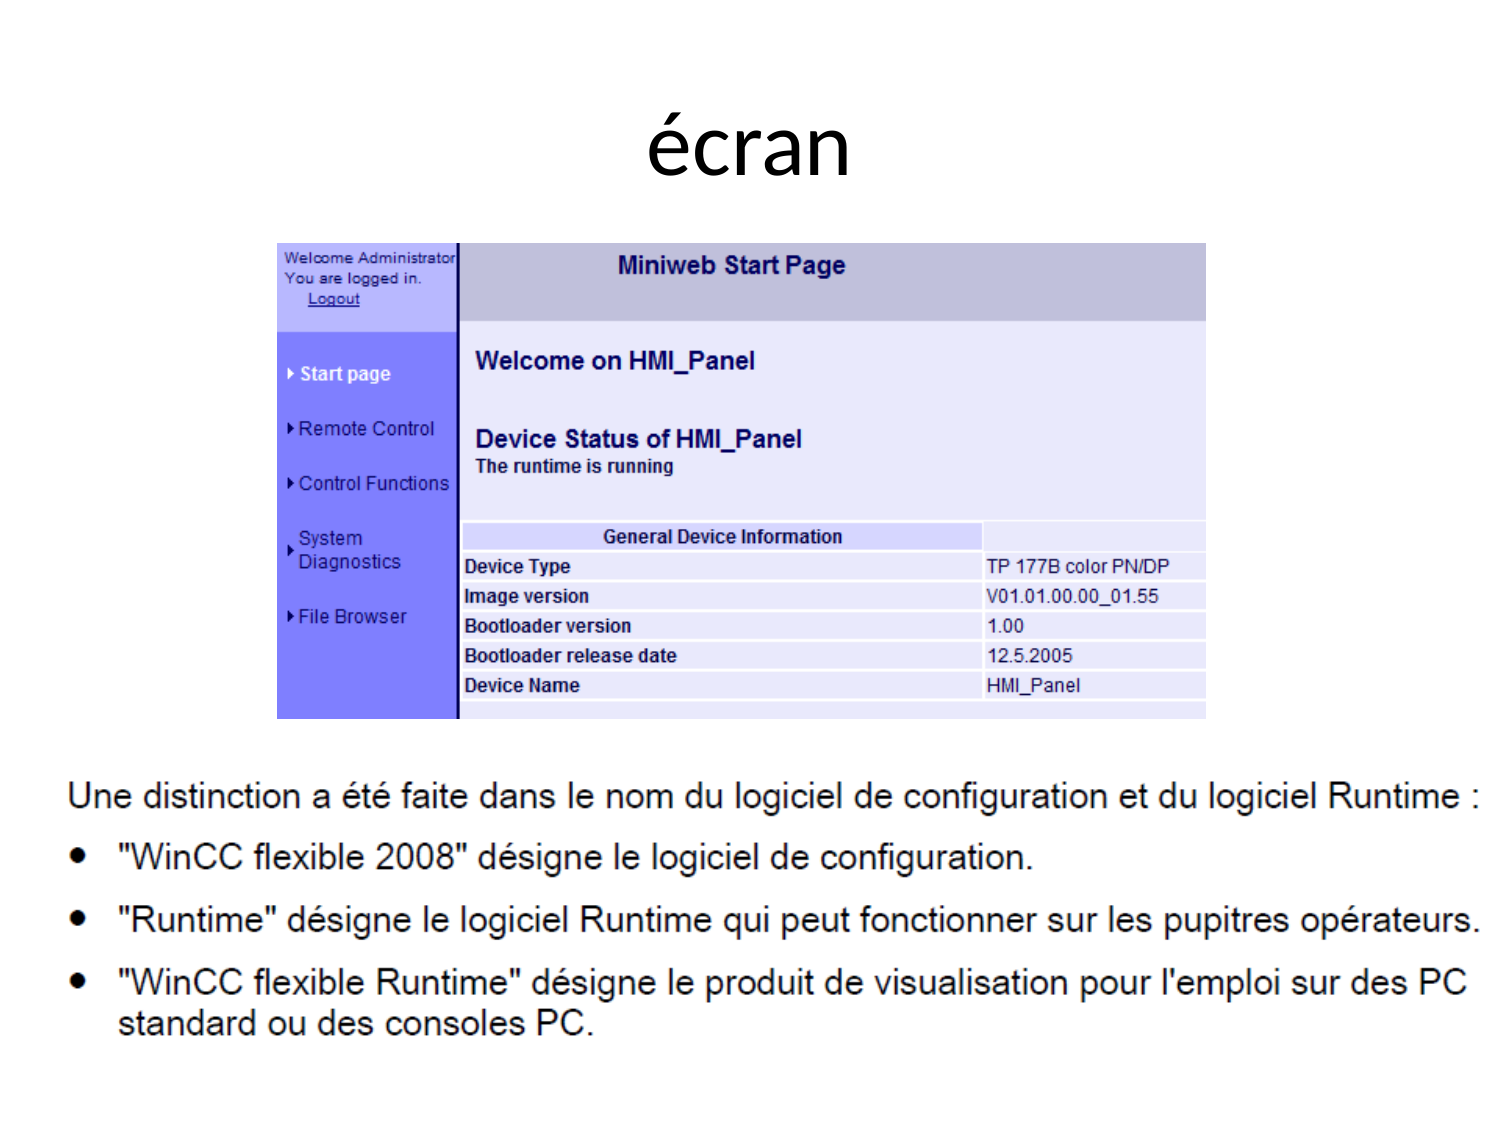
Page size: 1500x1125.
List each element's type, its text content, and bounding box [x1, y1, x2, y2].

picture [54, 762, 1500, 1056]
title écran [75, 45, 1425, 233]
picture [277, 243, 1206, 719]
